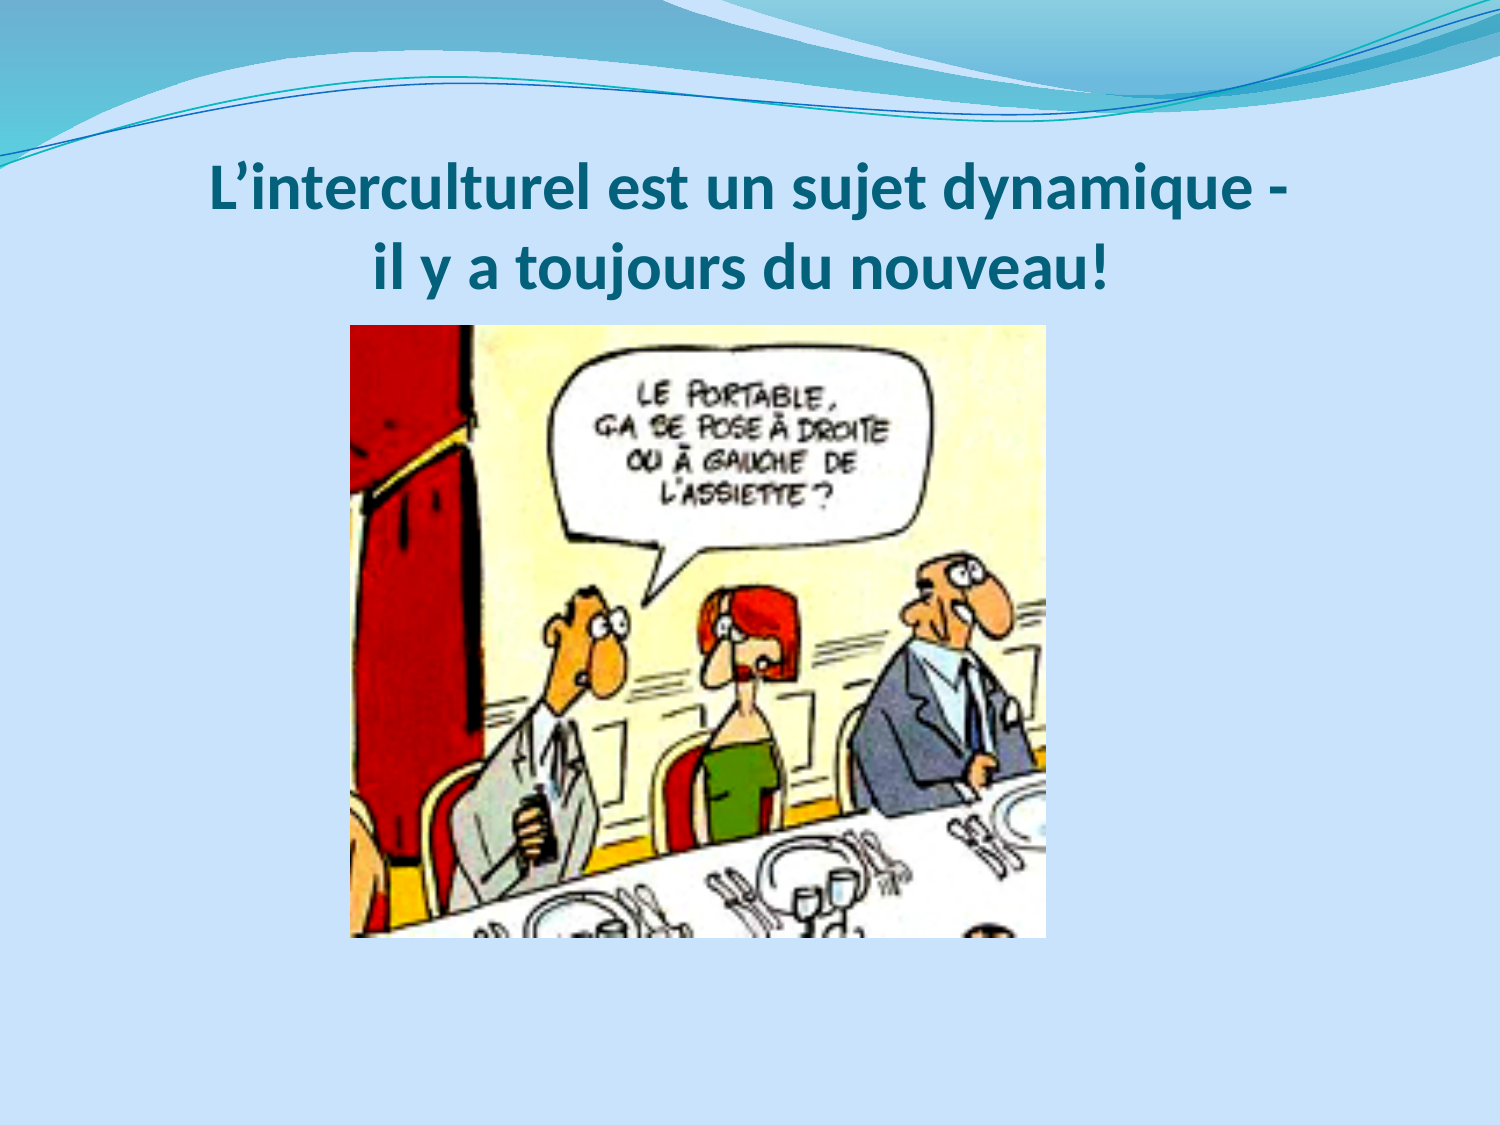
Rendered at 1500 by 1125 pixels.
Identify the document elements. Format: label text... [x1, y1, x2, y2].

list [349, 325, 1046, 938]
title L’interculturel est un sujet dynamique - il y a toujours du nouveau! [74, 115, 1426, 304]
